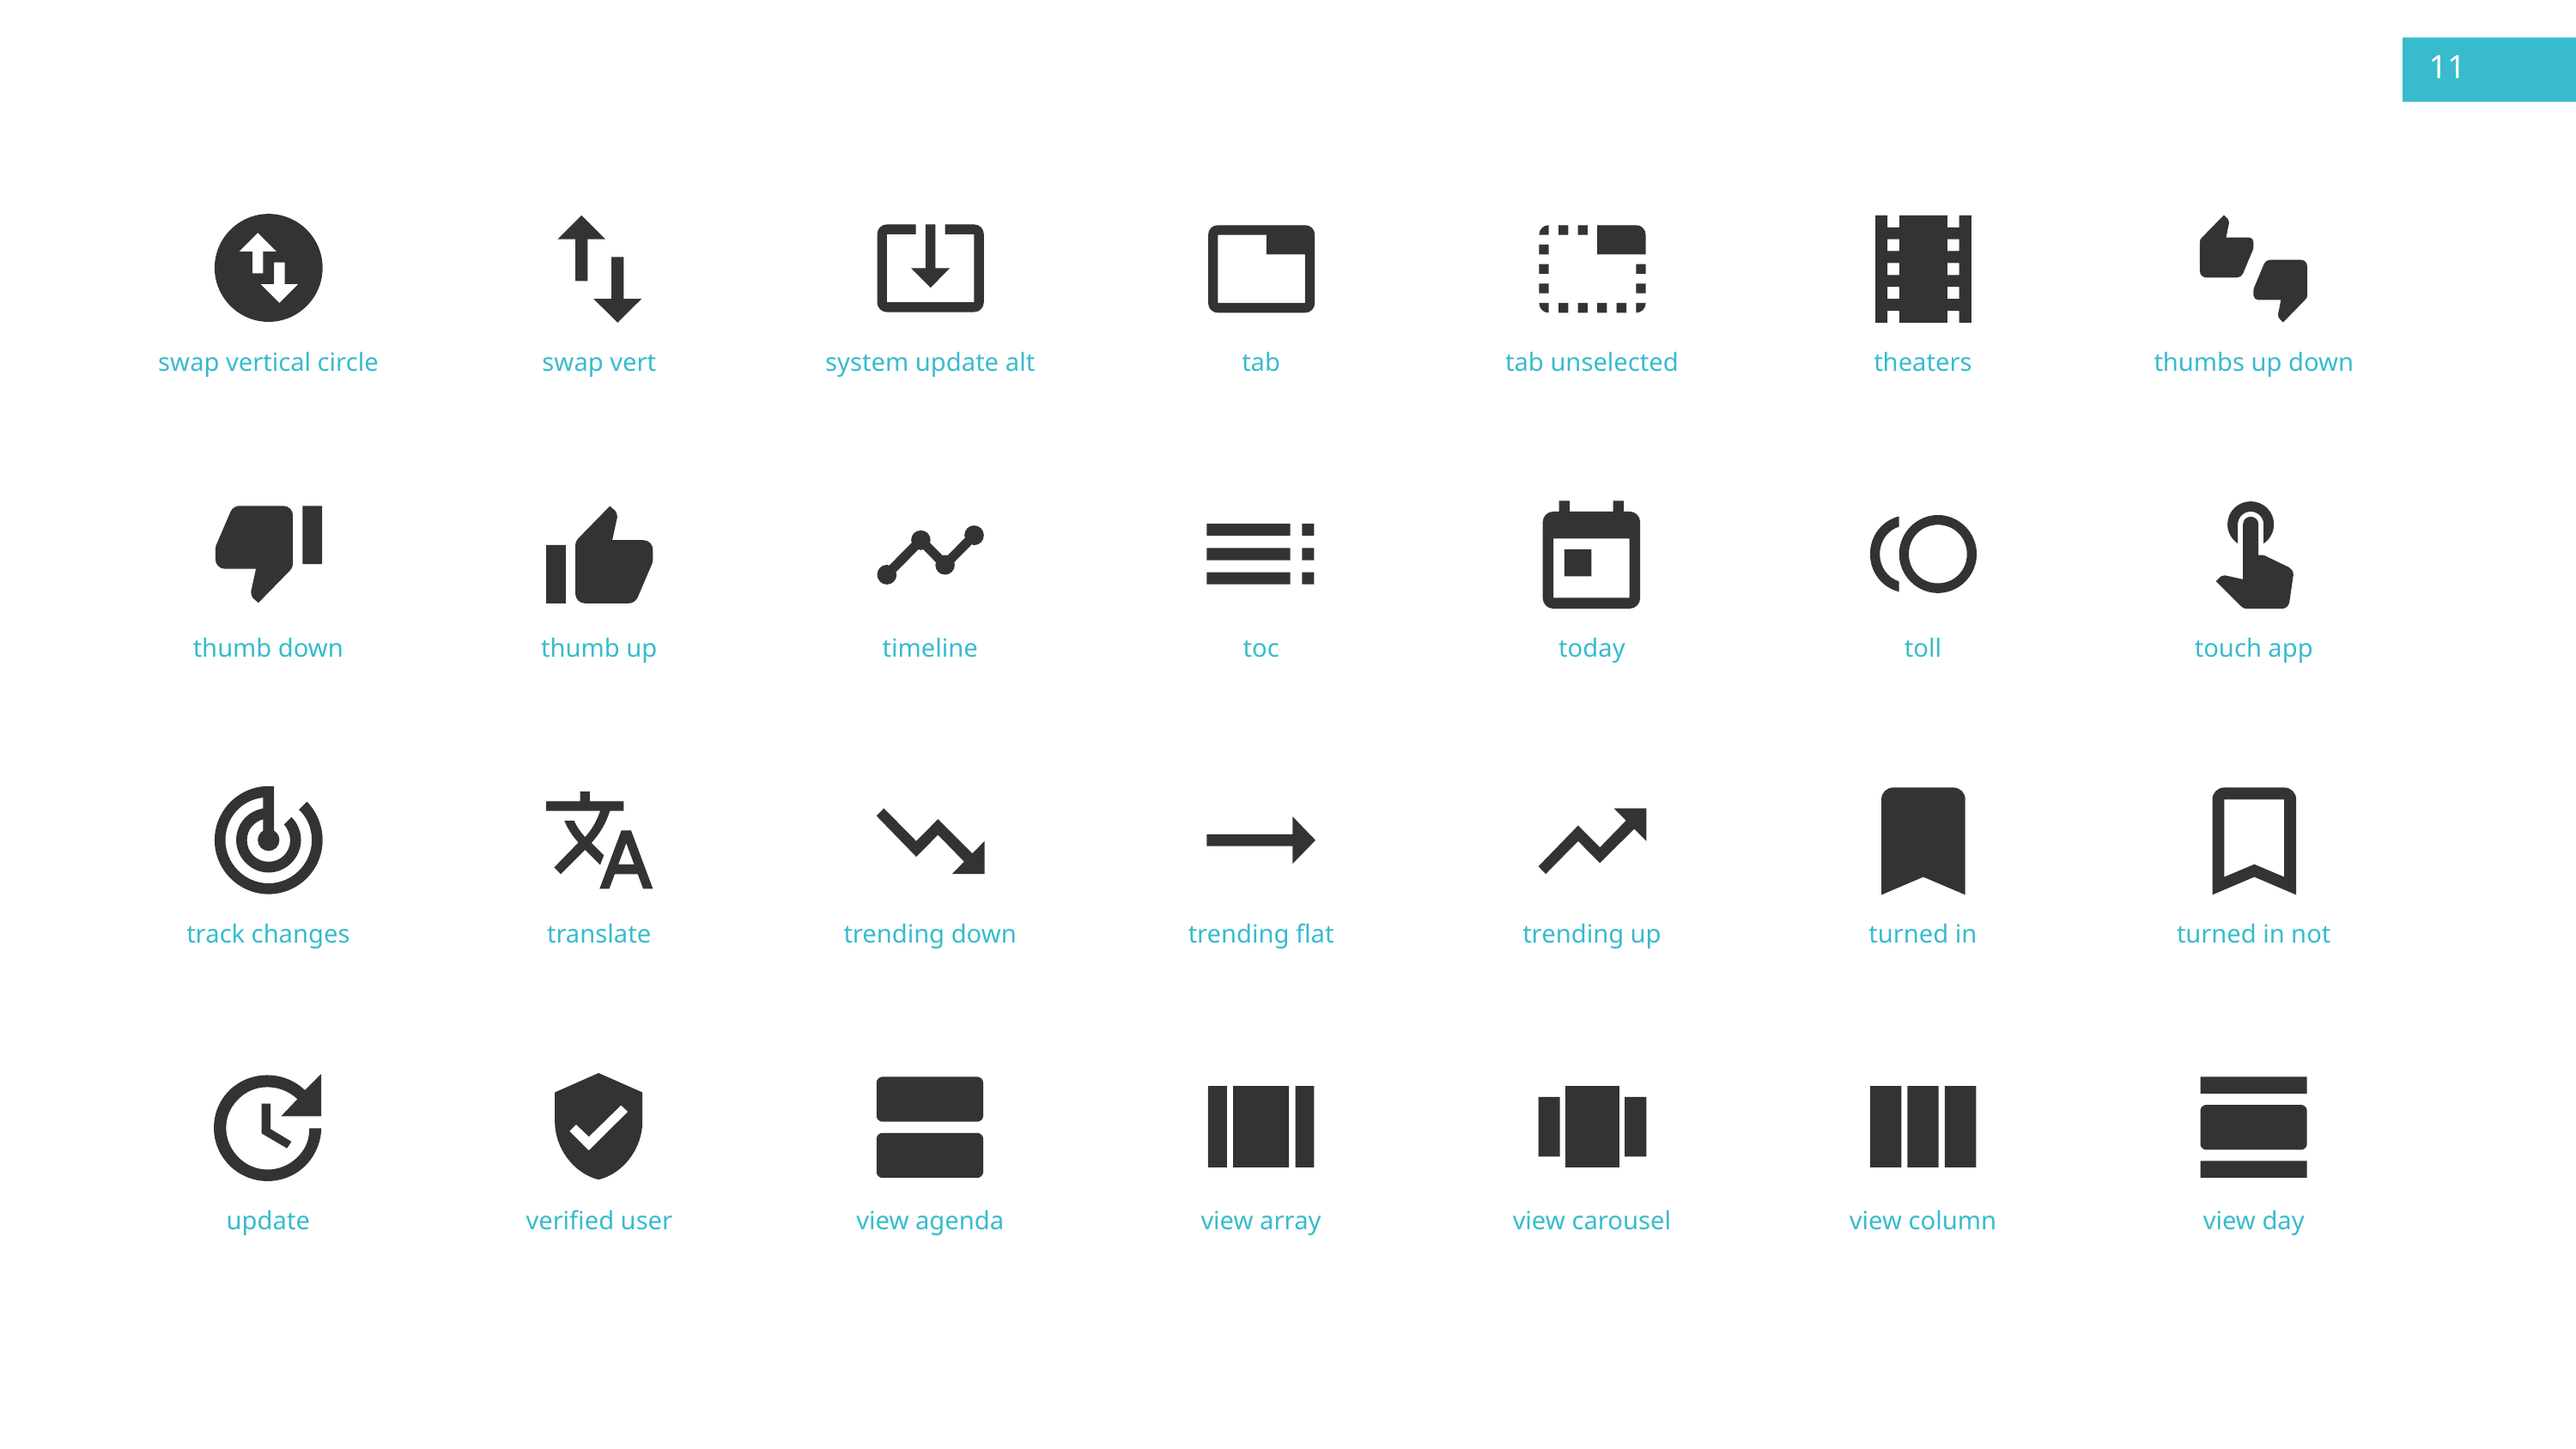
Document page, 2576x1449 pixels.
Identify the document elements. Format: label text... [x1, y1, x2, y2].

text_box [1542, 500, 1641, 609]
text_box [2212, 787, 2297, 895]
text_box [1302, 572, 1315, 585]
text_box [1538, 808, 1647, 875]
text_box [1539, 302, 1549, 313]
text_box [1539, 264, 1549, 274]
text_box [1625, 1096, 1647, 1157]
text_box system update alt [750, 339, 1082, 383]
text_box [2227, 501, 2275, 544]
text_box today [1413, 626, 1744, 669]
text_box [1636, 302, 1646, 313]
text_box [546, 544, 566, 603]
text_box view agenda [750, 1197, 1082, 1241]
text_box [876, 808, 985, 875]
text_box [1944, 1086, 1977, 1167]
text_box [1907, 1086, 1939, 1167]
text_box [1539, 244, 1549, 255]
text_box [1869, 516, 1899, 592]
text_box [1538, 1096, 1560, 1157]
text_box [1881, 787, 1965, 895]
text_box [593, 257, 642, 323]
text_box [555, 1073, 643, 1180]
text_box [877, 525, 984, 585]
text_box update [89, 1197, 420, 1241]
text_box thumb up [420, 626, 750, 669]
text_box [214, 785, 323, 894]
slide_number 11 [2415, 35, 2502, 100]
text_box [1869, 1086, 1902, 1167]
text_box toc [1082, 626, 1413, 669]
text_box [2253, 259, 2308, 323]
text_box view day [2075, 1197, 2433, 1241]
text_box [1539, 283, 1549, 294]
text_box verified user [420, 1197, 750, 1241]
text_box [215, 506, 294, 603]
text_box [2200, 1105, 2307, 1150]
text_box [557, 215, 606, 282]
text_box trending down [750, 912, 1082, 955]
text_box [1558, 302, 1569, 313]
text_box [1206, 548, 1291, 561]
text_box [1206, 816, 1316, 864]
text_box translate [420, 912, 750, 955]
text_box [1597, 225, 1646, 255]
text_box track changes [89, 912, 420, 955]
text_box [214, 1073, 322, 1181]
text_box [877, 224, 984, 312]
text_box tab unselected [1413, 339, 1744, 383]
text_box view carousel [1413, 1197, 1744, 1241]
text_box thumbs up down [2075, 339, 2433, 383]
text_box thumb down [89, 626, 420, 669]
text_box turned in not [2075, 912, 2433, 955]
text_box [1302, 524, 1315, 537]
text_box [876, 1076, 984, 1122]
text_box view array [1082, 1197, 1413, 1241]
text_box [1558, 225, 1569, 235]
text_box toll [1744, 626, 2075, 669]
text_box [1636, 264, 1646, 274]
text_box trending up [1413, 912, 1744, 955]
text_box [2200, 1161, 2307, 1179]
text_box [1565, 1086, 1619, 1167]
text_box tab [1082, 339, 1413, 383]
text_box turned in [1744, 912, 2075, 955]
text_box trending flat [1082, 912, 1413, 955]
text_box [1206, 524, 1291, 537]
text_box [2199, 215, 2254, 278]
text_box [876, 1132, 984, 1179]
text_box [214, 214, 323, 322]
text_box timeline [750, 626, 1082, 669]
text_box [546, 791, 624, 875]
text_box [1597, 302, 1607, 313]
text_box [2215, 516, 2293, 609]
text_box [575, 506, 653, 603]
text_box [1577, 302, 1588, 313]
text_box [1295, 1086, 1315, 1167]
text_box theaters [1744, 339, 2075, 383]
text_box [1207, 1086, 1227, 1167]
text_box swap vertical circle [89, 339, 420, 383]
text_box touch app [2075, 626, 2433, 669]
text_box [599, 830, 653, 889]
text_box [1539, 225, 1549, 235]
text_box [1616, 302, 1627, 313]
text_box [1577, 225, 1588, 235]
text_box [1208, 225, 1315, 313]
text_box swap vert [420, 339, 750, 383]
text_box [1233, 1086, 1290, 1167]
text_box [302, 506, 323, 565]
text_box [1899, 515, 1978, 593]
text_box [1875, 215, 1971, 323]
text_box [1636, 283, 1646, 294]
text_box [1302, 548, 1315, 561]
text_box view column [1744, 1197, 2075, 1241]
text_box [1206, 572, 1291, 585]
text_box [2200, 1076, 2307, 1094]
